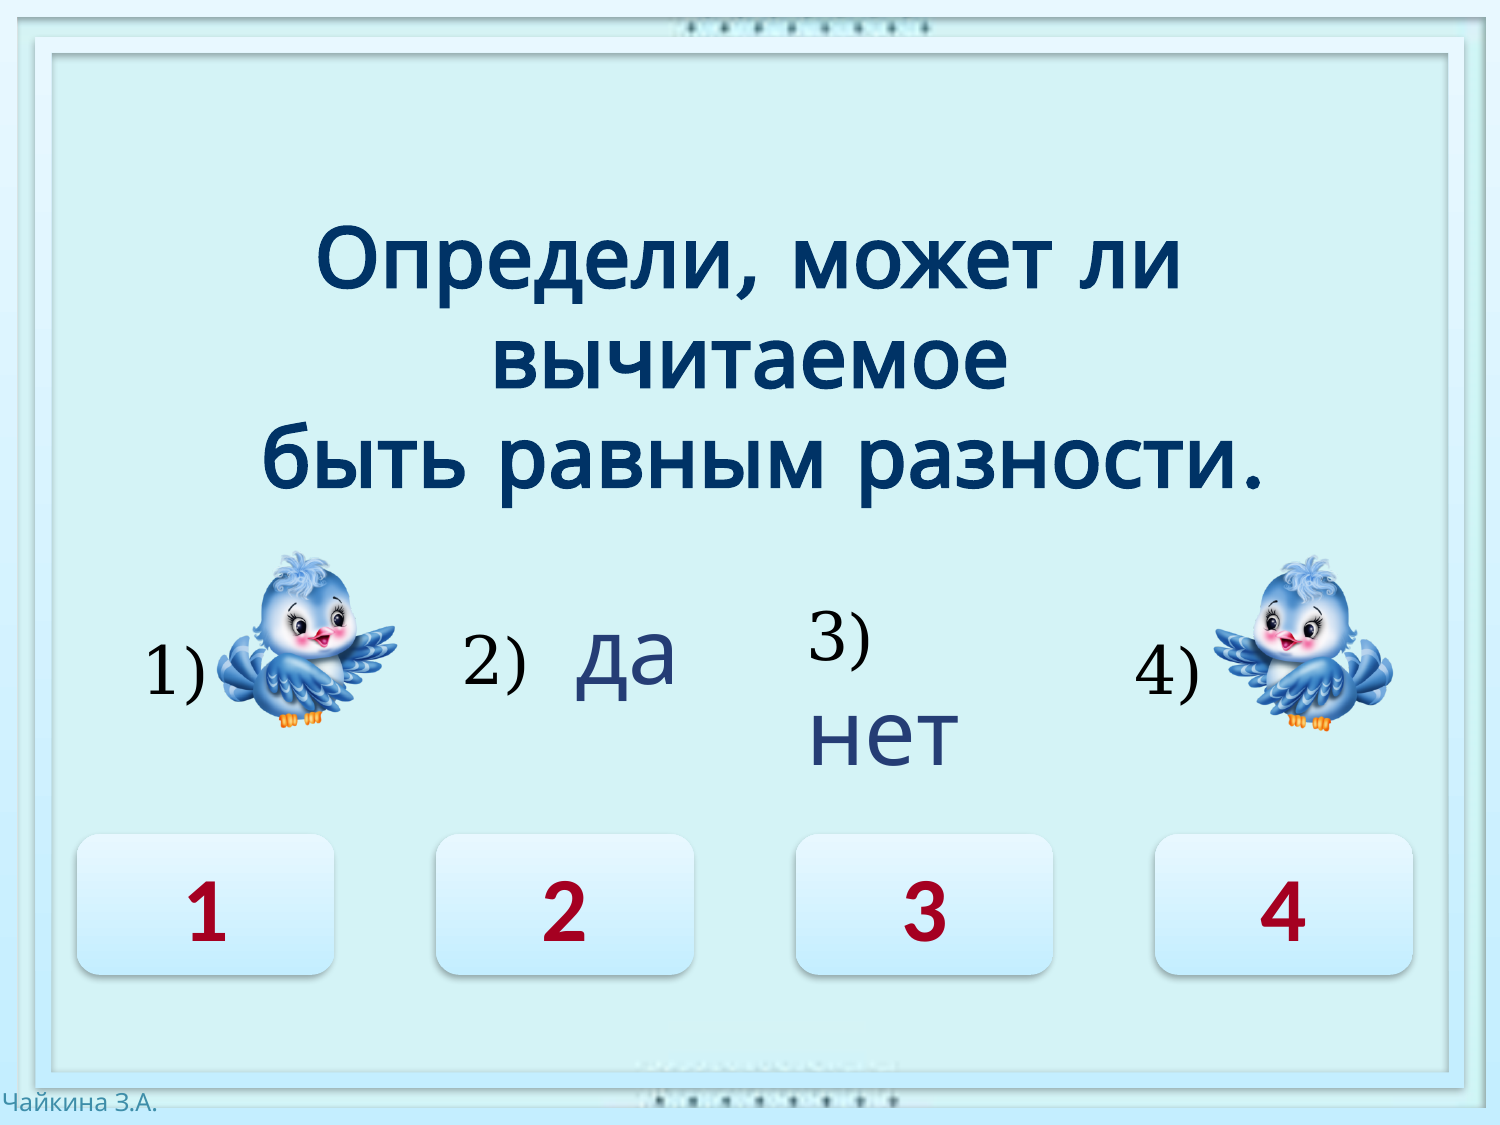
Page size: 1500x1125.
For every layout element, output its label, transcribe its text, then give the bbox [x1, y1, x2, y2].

text_box 2 [435, 833, 695, 976]
text_box 3 [794, 833, 1055, 976]
picture [17, 17, 1486, 1108]
text_box 4 [1154, 833, 1414, 976]
text_box 3) нет [791, 586, 1063, 791]
text_box 2) да [447, 586, 695, 711]
text_box 1 [75, 833, 336, 976]
text_box 1) [126, 620, 200, 715]
text_box 4) [1120, 620, 1196, 715]
text_box Определи, может ли вычитаемое быть равным разности. [53, 196, 1447, 511]
